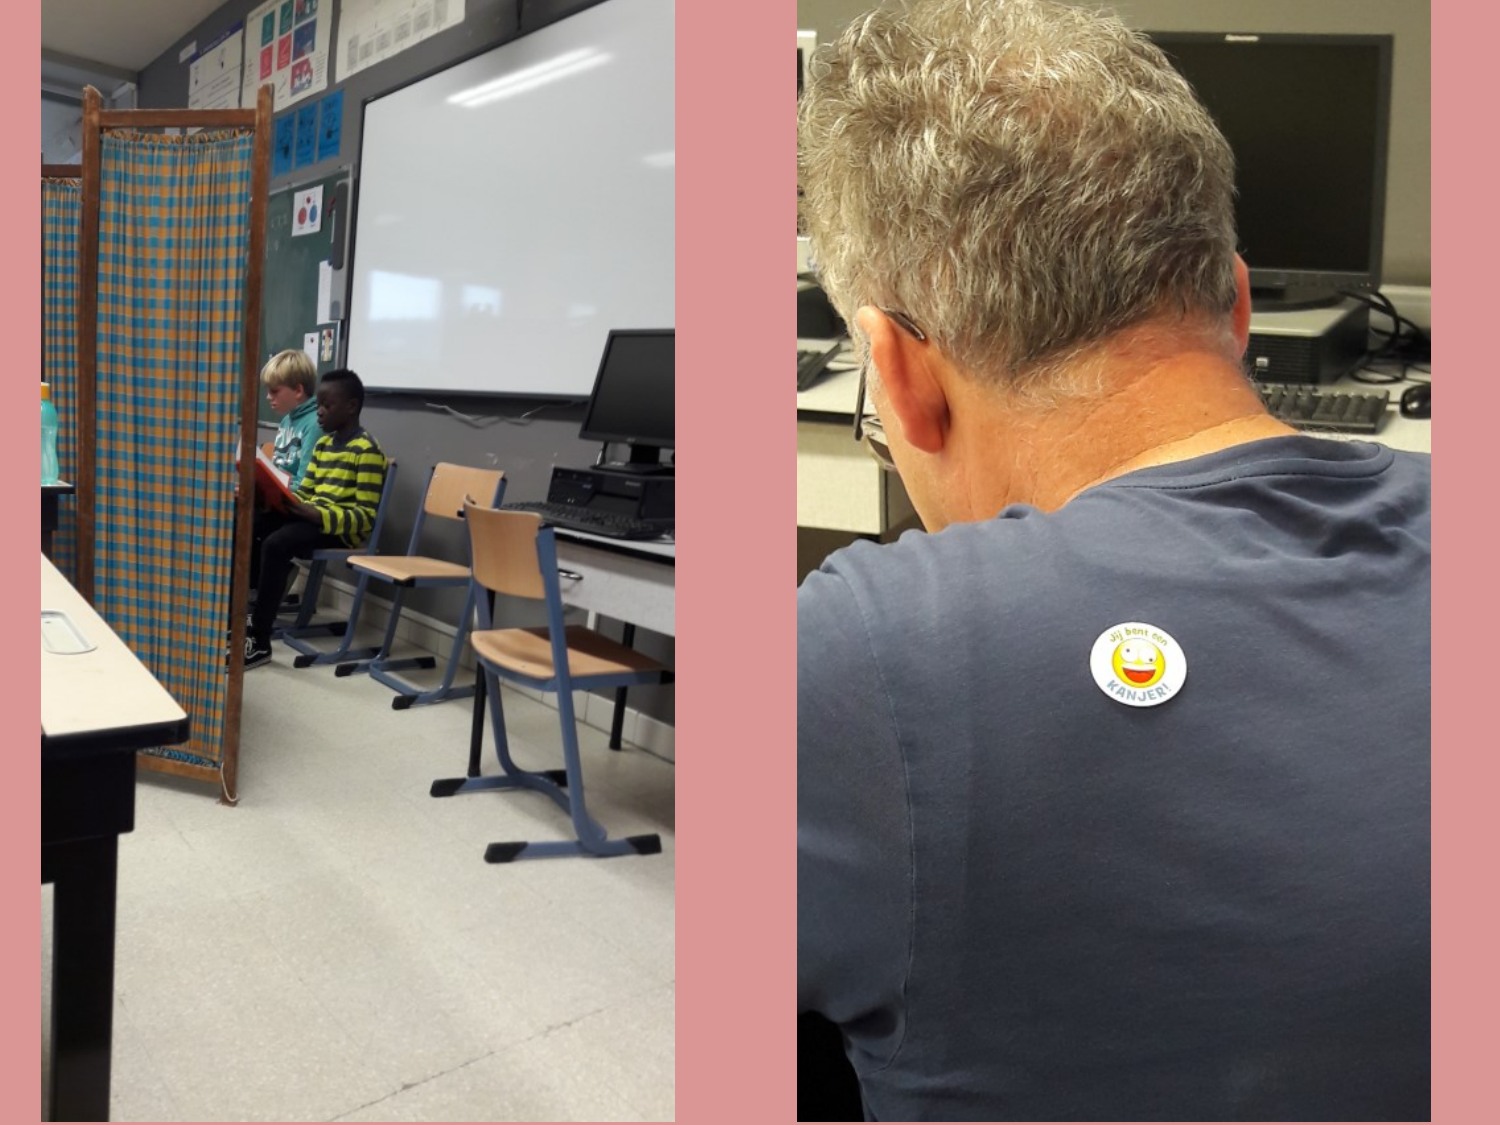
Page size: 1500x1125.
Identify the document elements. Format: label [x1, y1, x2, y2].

picture [40, 0, 675, 1123]
picture [796, 0, 1431, 1123]
